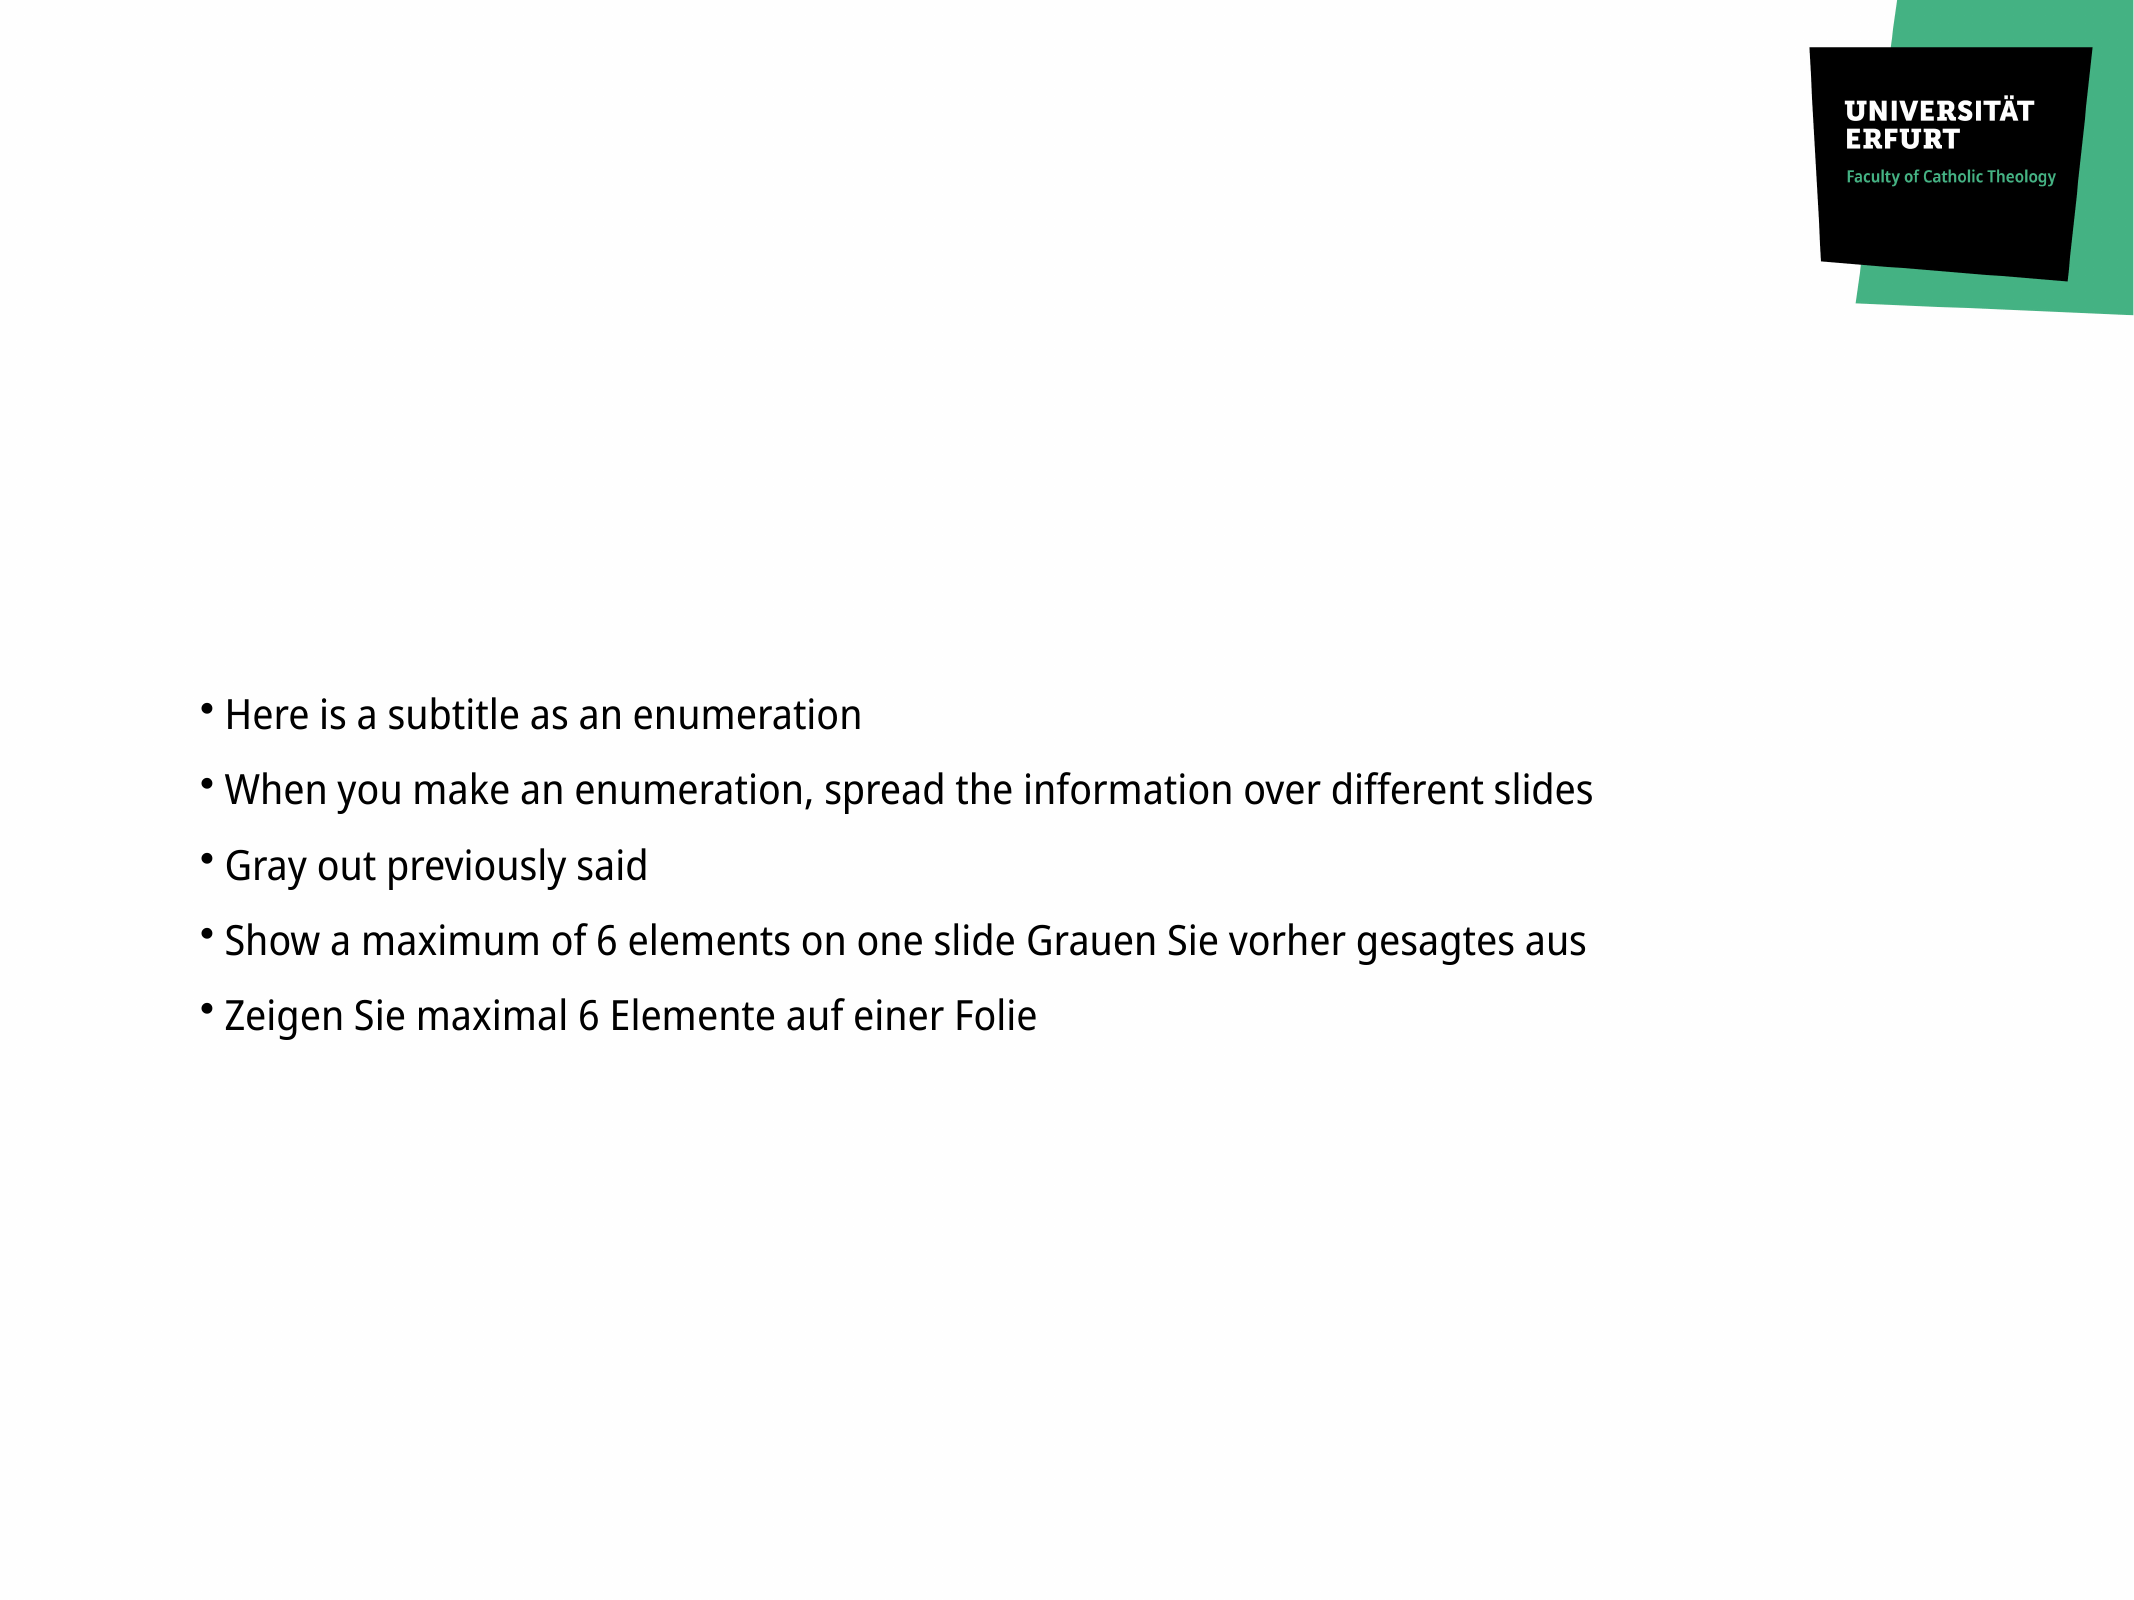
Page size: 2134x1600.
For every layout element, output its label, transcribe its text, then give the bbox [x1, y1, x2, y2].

text_box Here is a subtitle as an enumeration When you make an enumeration, spread the information over different slides Gray out previously said Show a maximum of 6 elements on one slide Grauen Sie vorher gesagtes aus Zeigen Sie maximal 6 Elemente auf einer Folie [191, 654, 1909, 1259]
picture [0, 0, 2134, 1600]
